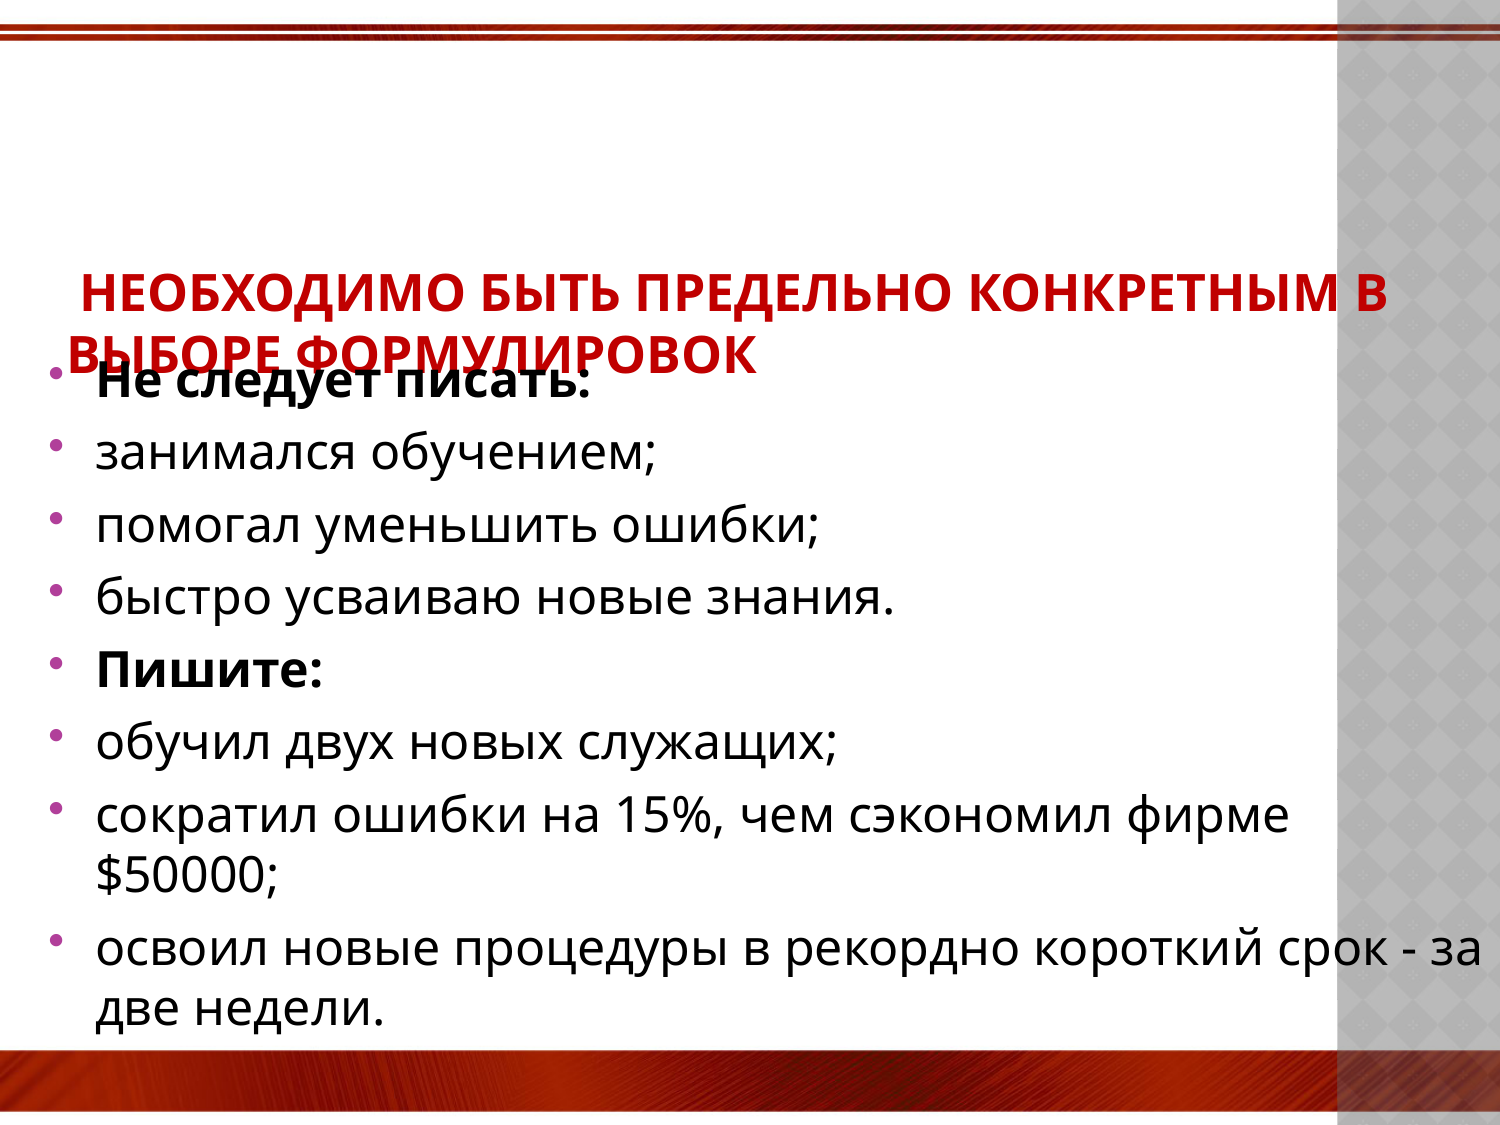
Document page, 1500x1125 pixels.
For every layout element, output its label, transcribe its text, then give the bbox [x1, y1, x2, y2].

footer [277, 1024, 1282, 1103]
list Не следует писать: занимался обучением; помогал уменьшить ошибки; быстро усваиваю новые знания. Пишите: обучил двух новых служащих; сократил ошибки на 15%, чем сэкономил фирме $50000; освоил новые процедуры в рекордно короткий срок - за две недели. [35, 339, 1500, 1083]
title Необходимо быть предельно конкретным в выборе формулировок [58, 257, 1409, 339]
picture [0, 0, 1500, 1125]
